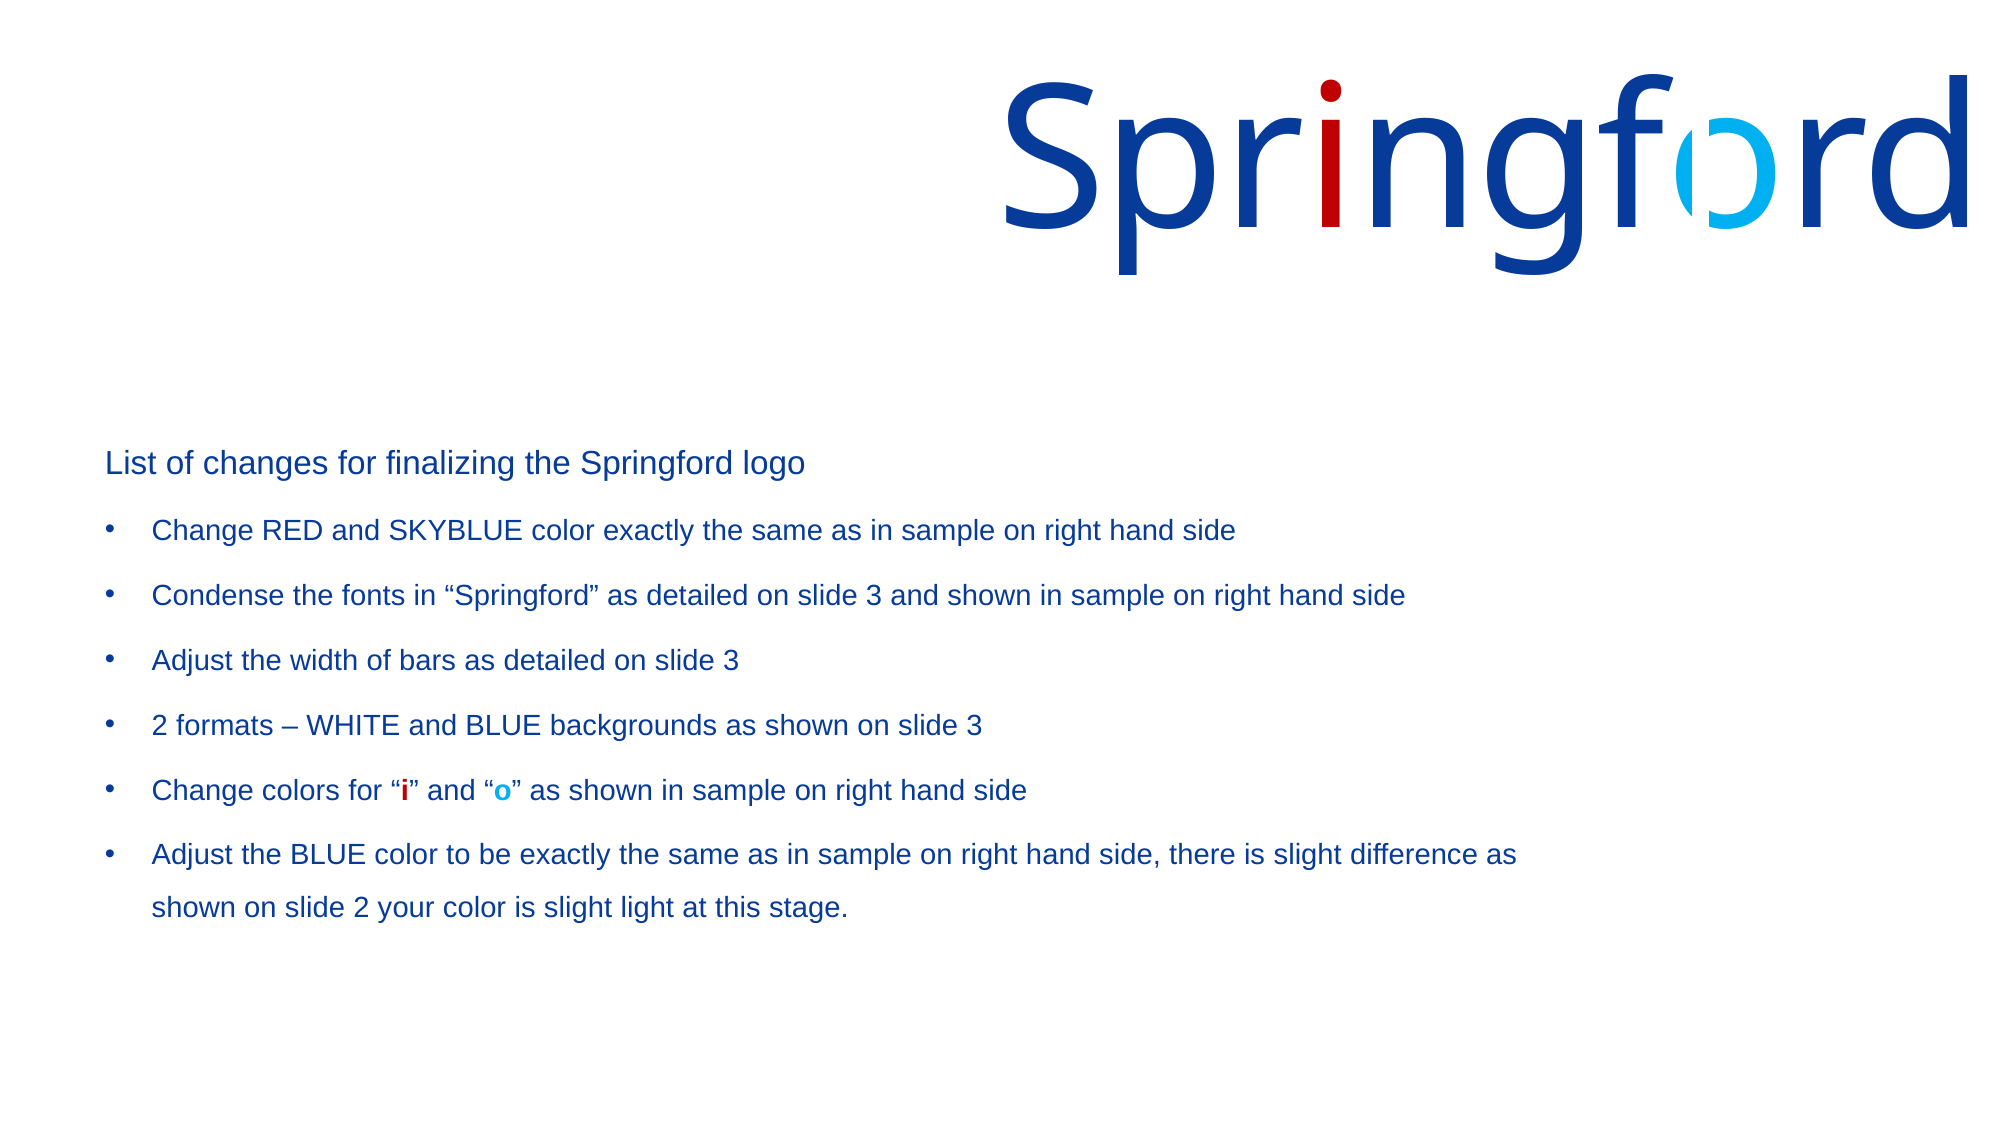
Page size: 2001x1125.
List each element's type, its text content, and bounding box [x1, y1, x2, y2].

text_box List of changes for finalizing the Springford logo Change RED and SKYBLUE color exactly the same as in sample on right hand side Condense the fonts in “Springford” as detailed on slide 3 and shown in sample on right hand side Adjust the width of bars as detailed on slide 3 2 formats – WHITE and BLUE backgrounds as shown on slide 3 Change colors for “i” and “o” as shown in sample on right hand side Adjust the BLUE color to be exactly the same as in sample on right hand side, there is slight difference as shown on slide 2 your color is slight light at this stage. [89, 433, 1624, 931]
text_box Springford [987, 20, 1994, 275]
